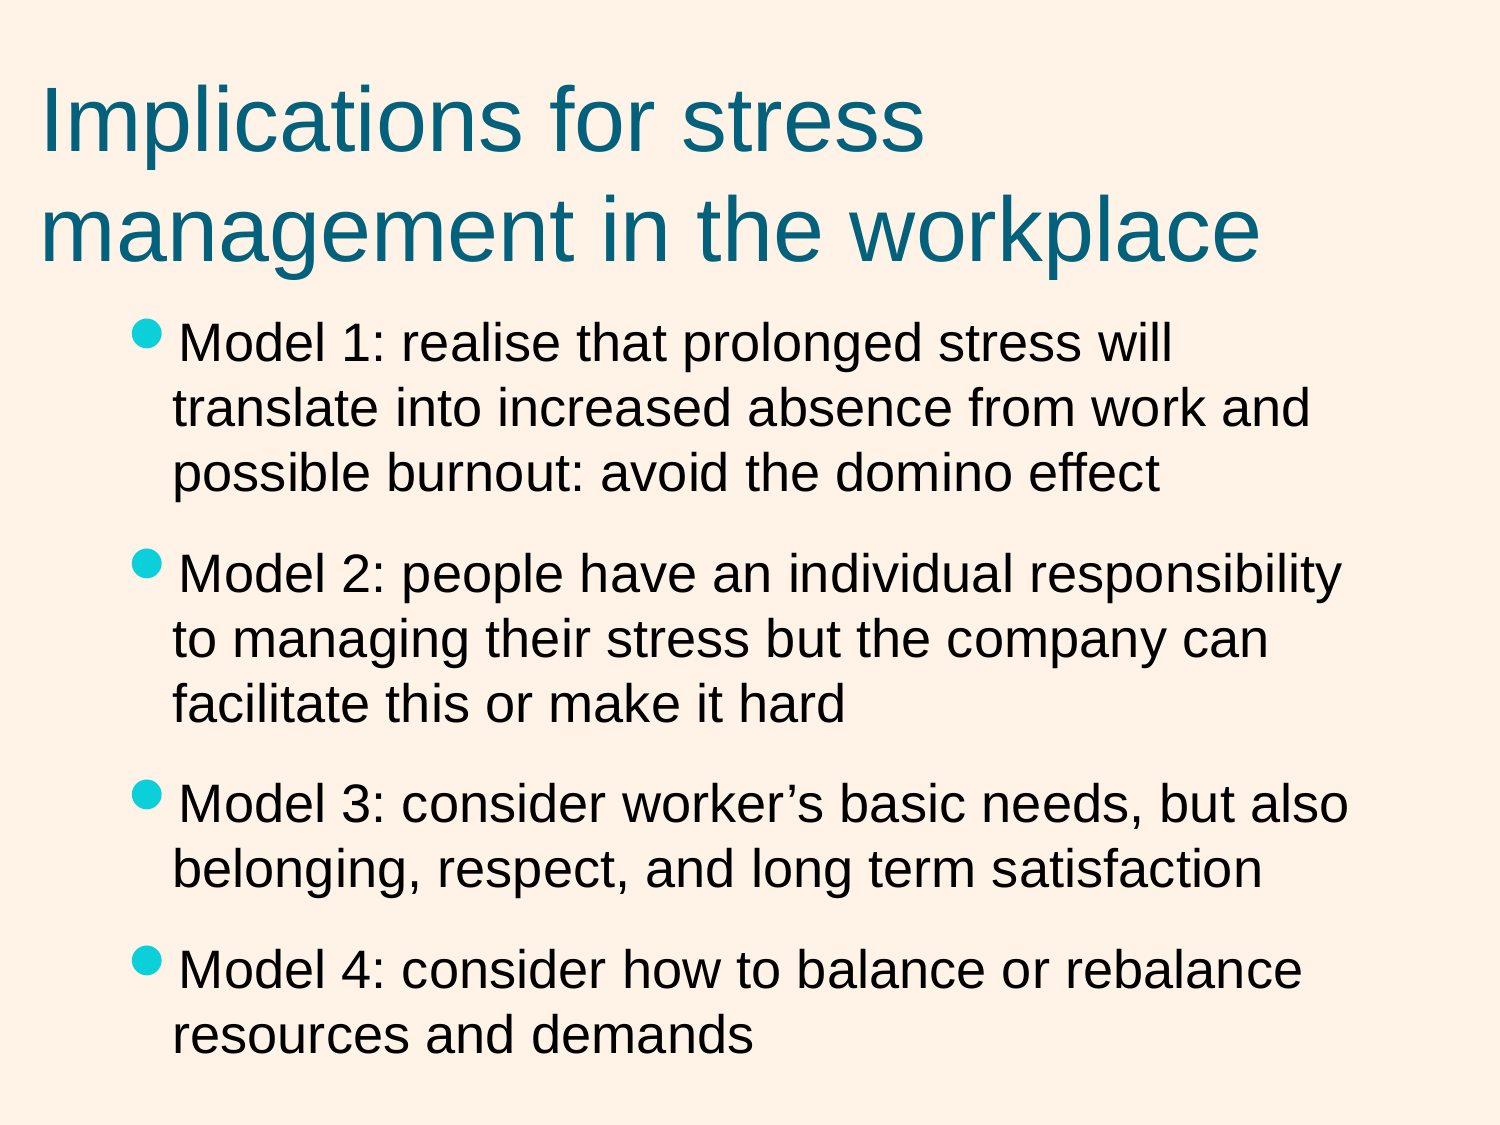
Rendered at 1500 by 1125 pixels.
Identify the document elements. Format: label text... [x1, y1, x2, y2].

title Implications for stress management in the workplace [24, 52, 1500, 241]
list Model 1: realise that prolonged stress will translate into increased absence from work and possible burnout: avoid the domino effect Model 2: people have an individual responsibility to managing their stress but the company can facilitate this or make it hard Model 3: consider worker’s basic needs, but also belonging, respect, and long term satisfaction Model 4: consider how to balance or rebalance resources and demands [112, 299, 1388, 888]
